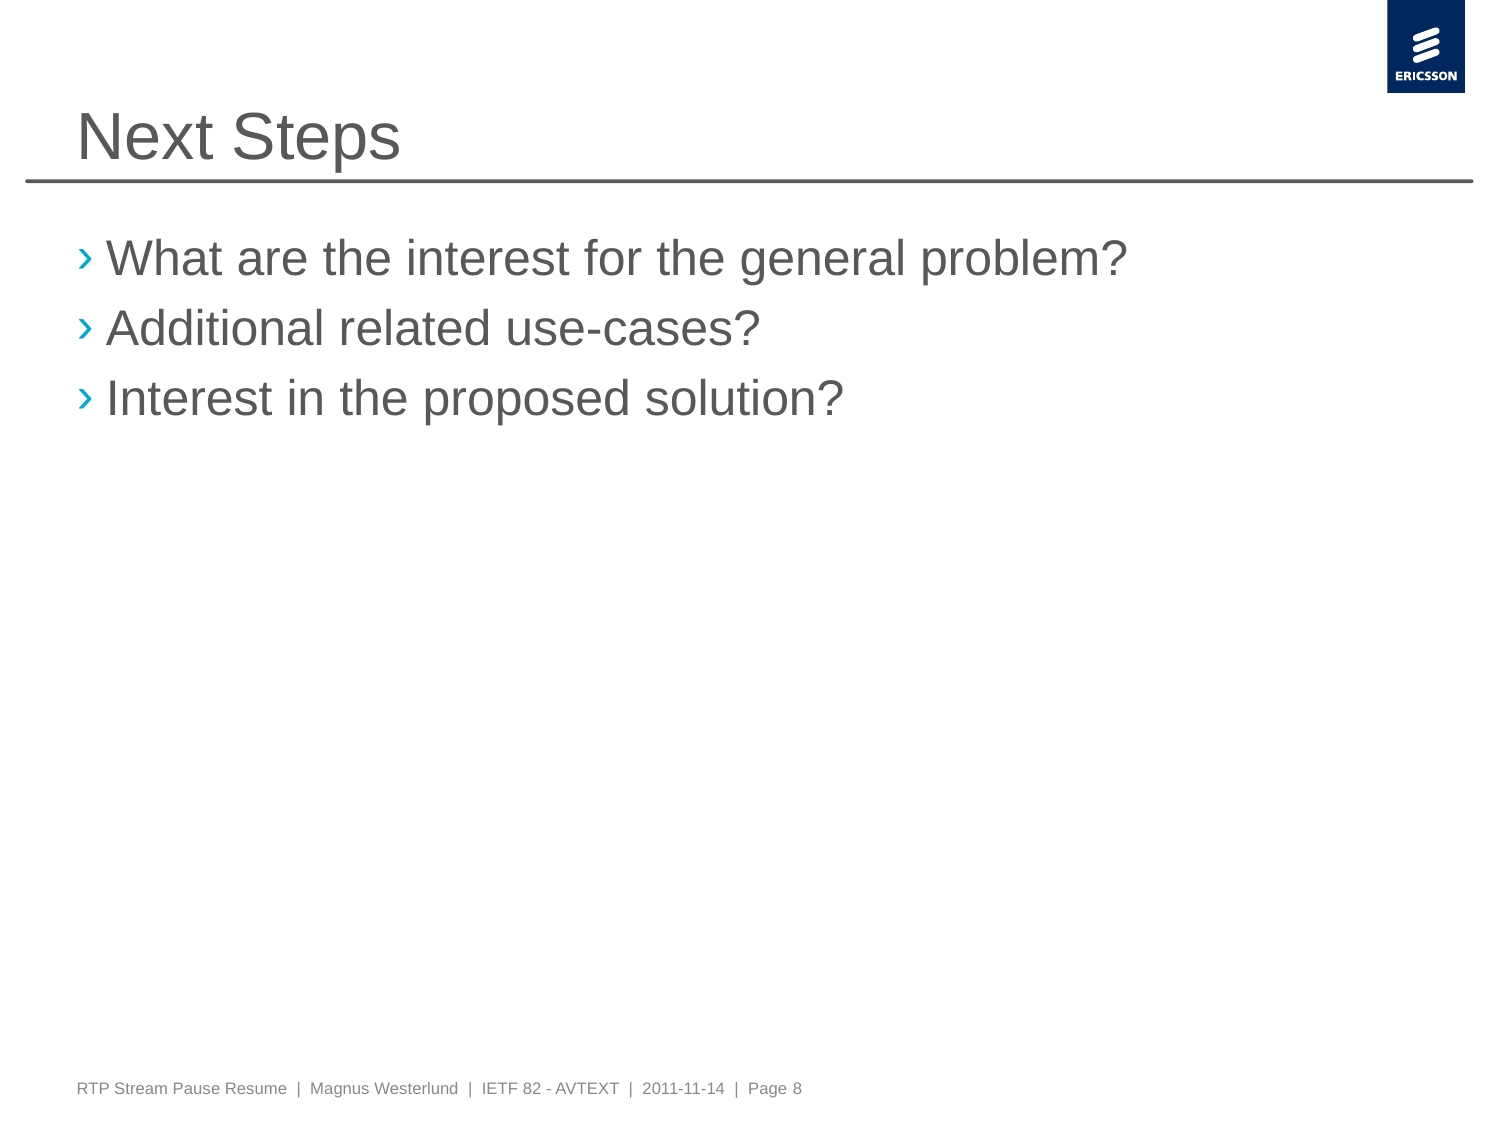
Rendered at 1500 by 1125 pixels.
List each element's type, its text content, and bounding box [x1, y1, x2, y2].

title Next Steps [64, 91, 1349, 173]
list What are the interest for the general problem? Additional related use-cases? Interest in the proposed solution? [64, 225, 1436, 929]
